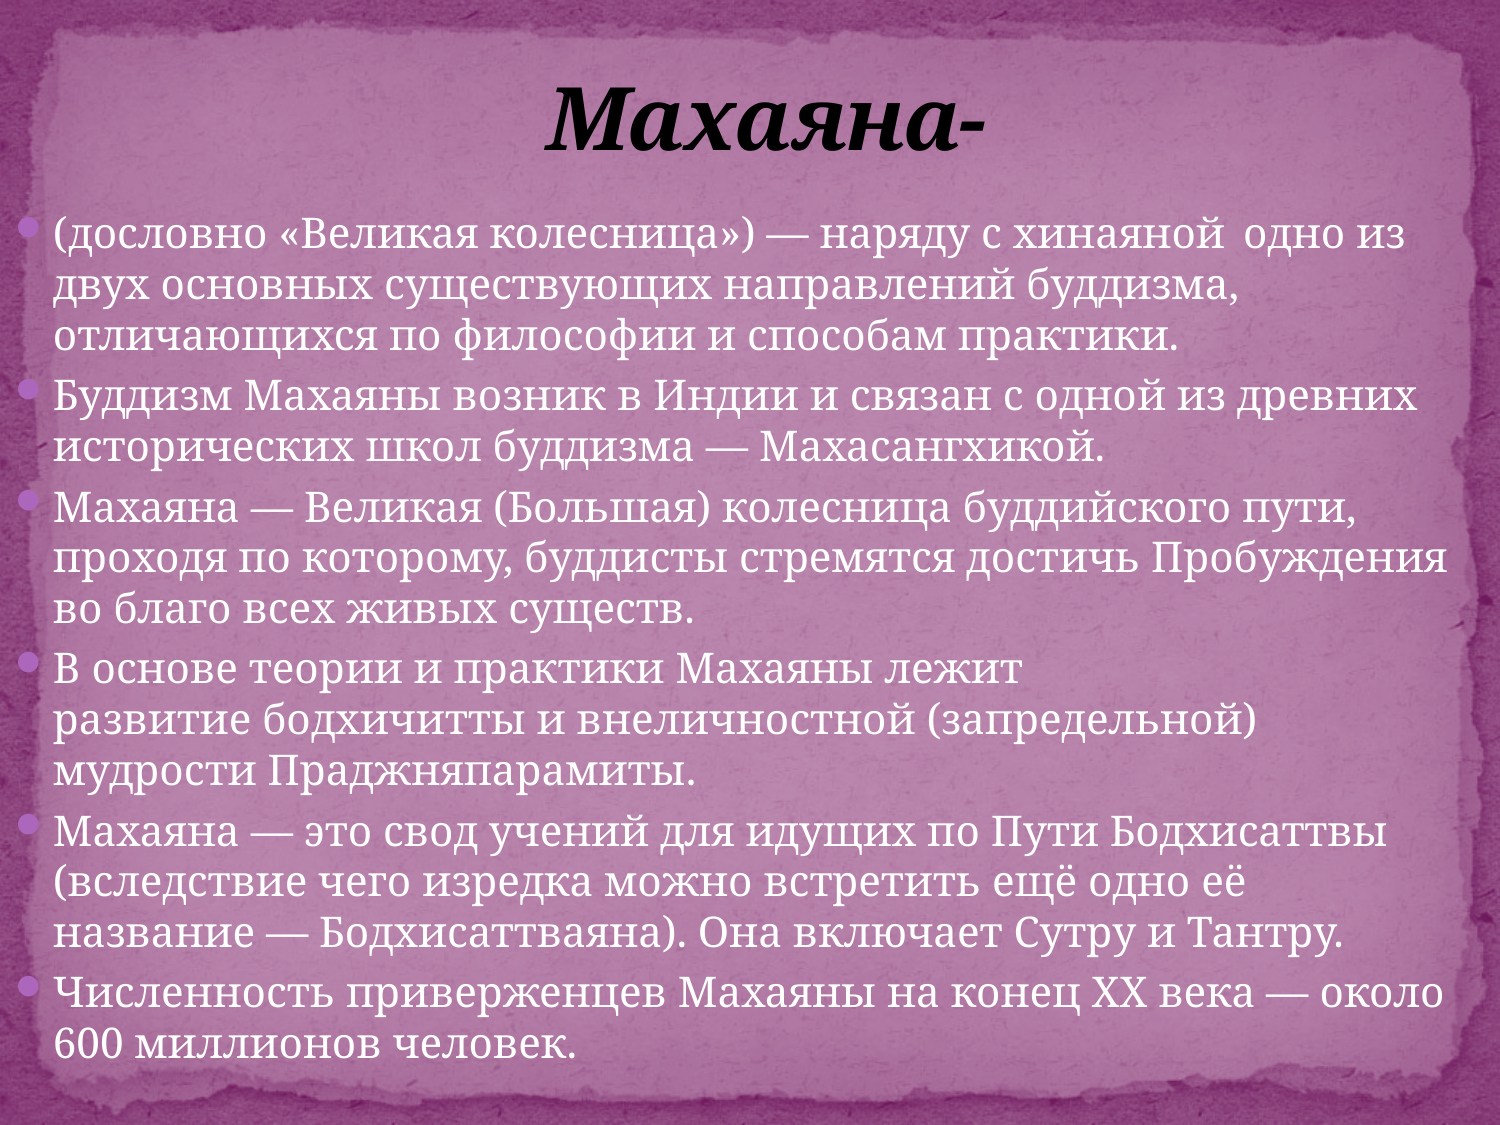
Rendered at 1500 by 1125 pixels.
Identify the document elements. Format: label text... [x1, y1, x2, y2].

list (дословно «Великая колесница») — наряду с хинаяной одно из двух основных существующих направлений буддизма, отличающихся по философии и способам практики. Буддизм Махаяны возник в Индии и связан с одной из древних исторических школ буддизма — Махасангхикой. Махаяна — Великая (Большая) колесница буддийского пути, проходя по которому, буддисты стремятся достичь Пробуждения во благо всех живых существ. В основе теории и практики Махаяны лежит развитие бодхичитты и внеличностной (запредельной) мудрости Праджняпарамиты. Махаяна — это свод учений для идущих по Пути Бодхисаттвы (вследствие чего изредка можно встретить ещё одно её название — Бодхисаттваяна). Она включает Сутру и Тантру. Численность приверженцев Махаяны на конец XX века — около 600 миллионов человек. [0, 198, 1500, 1091]
title Махаяна- [74, 24, 1425, 176]
